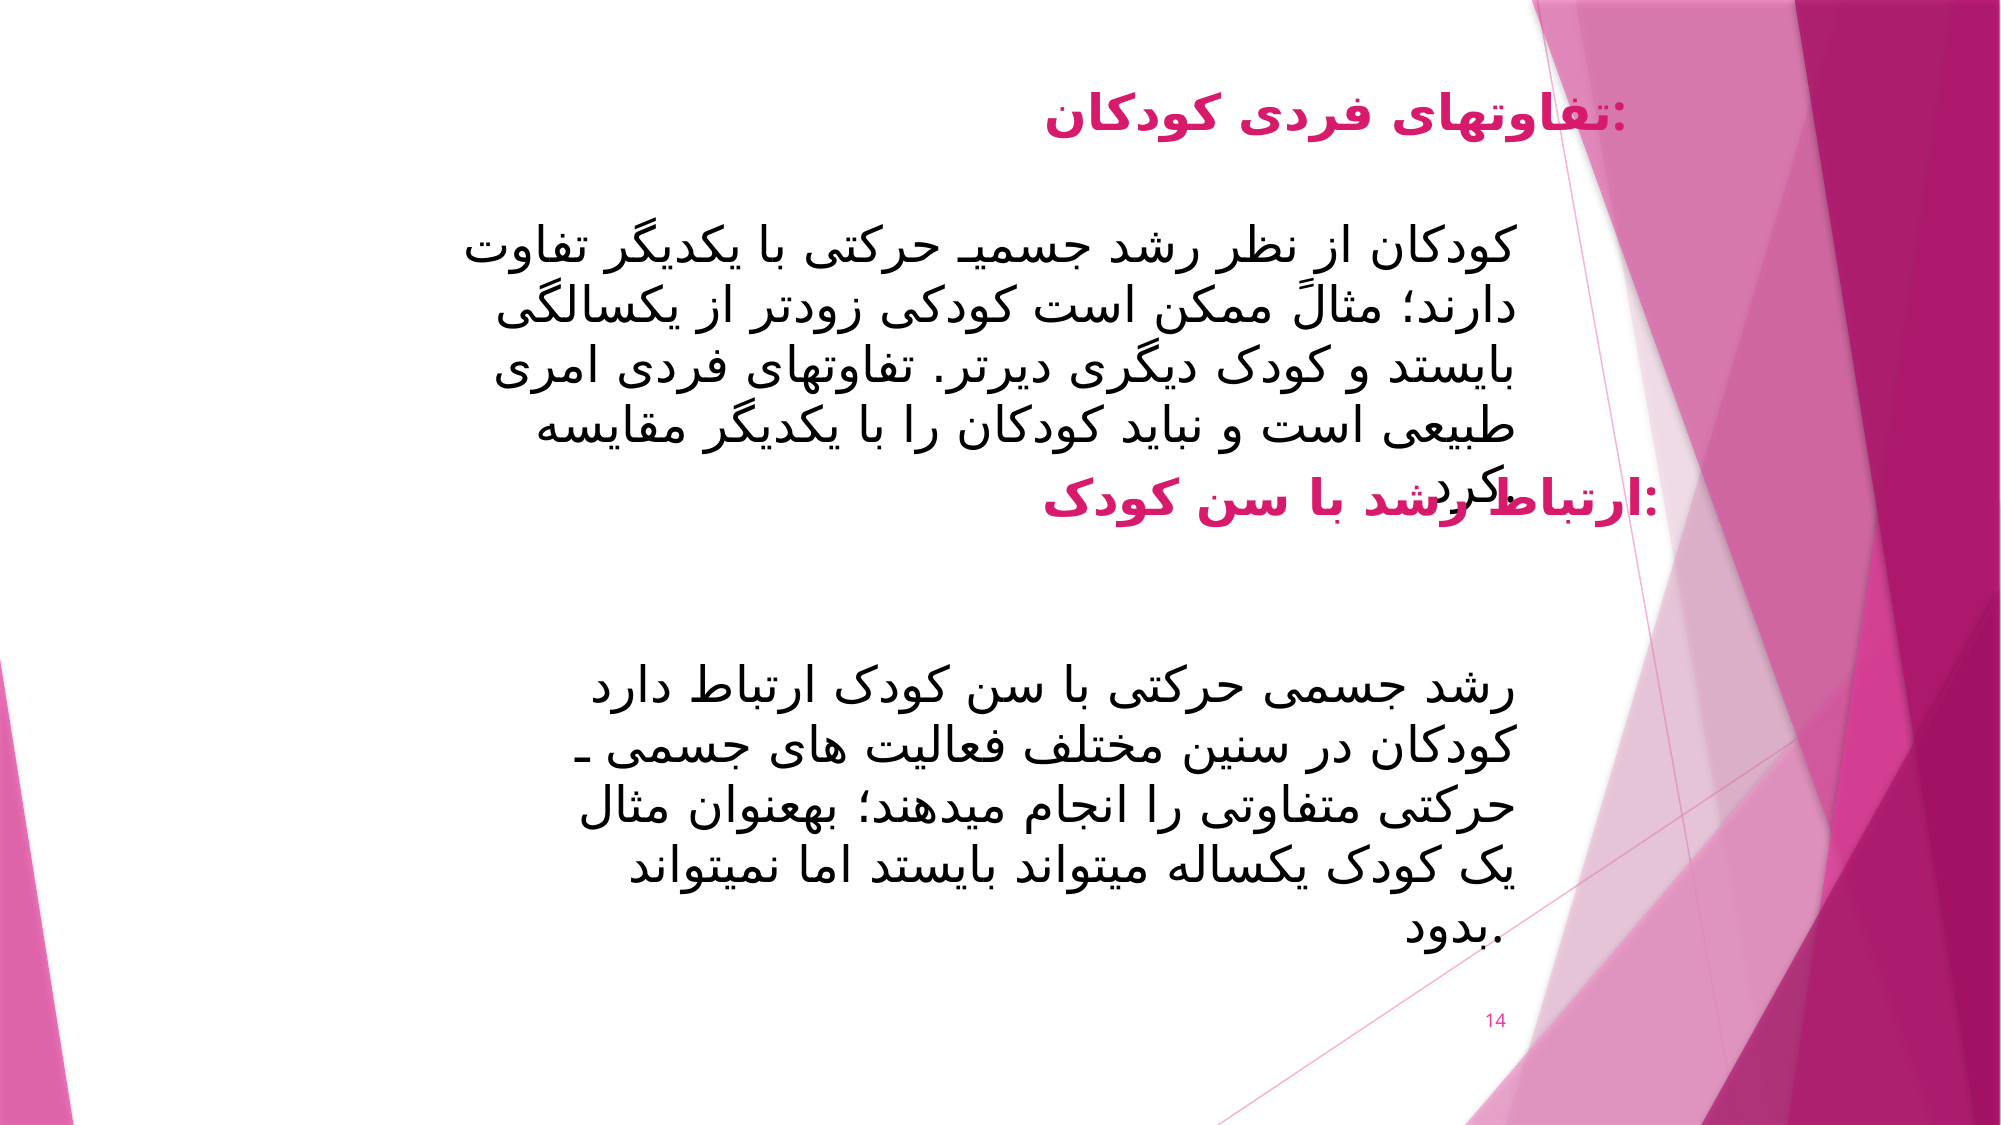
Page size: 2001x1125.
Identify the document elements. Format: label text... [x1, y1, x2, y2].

text_box کودکان از نظر رشد جسمیـ حرکتی با یکدیگر تفاوت دارند؛ مثالً ممکن است کودکی زودتر از یکسالگی بایستد و کودک دیگری دیرتر. تفاوتهای فردی امری طبیعی است و نباید کودکان را با یکدیگر مقایسه کرد. [427, 204, 1533, 520]
text_box ارتباط رشد با سن کودک: [1027, 458, 1674, 533]
slide_number 14 [1409, 991, 1522, 1051]
text_box تفاوتهای فردی کودکان: [1030, 73, 1642, 148]
text_box رشد جسمی حرکتی با سن کودک ارتباط دارد کودکان در سنین مختلف فعالیت های جسمی ـ حرکتی متفاوتی را انجام میدهند؛ بهعنوان مثال یک کودک یکساله میتواند بایستد اما نمیتواند بدود. [532, 645, 1533, 961]
